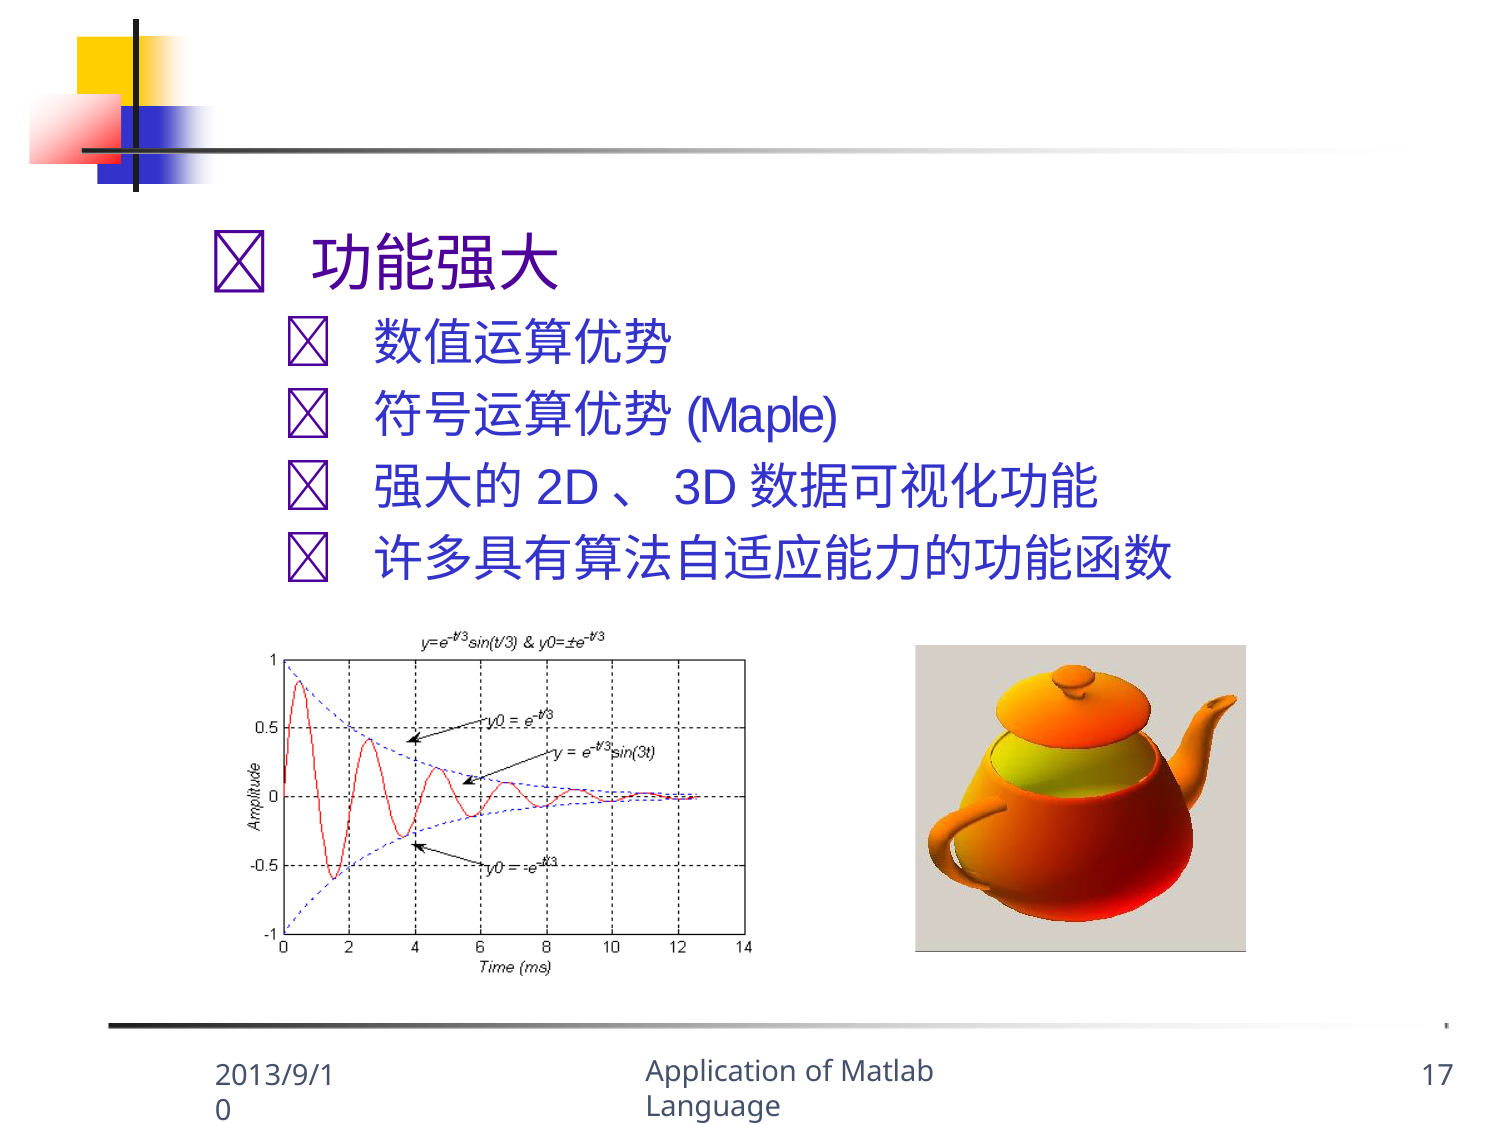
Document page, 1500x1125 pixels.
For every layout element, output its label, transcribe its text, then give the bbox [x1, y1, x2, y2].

footer 2013/9/10 [212, 1056, 351, 1125]
text_box  数值运算优势  符号运算优势(Maple)  强大的2D、3D数据可视化功能  许多具有算法自适应能力的功能函数 [281, 310, 1175, 587]
text_box [241, 621, 762, 983]
slide_number Application of Matlab Language [643, 1051, 987, 1125]
picture [29, 36, 1431, 184]
text_box  功能强大 [206, 222, 562, 298]
text_box [915, 645, 1247, 952]
picture [108, 1023, 1458, 1029]
slide_number 17 [1400, 1056, 1457, 1125]
